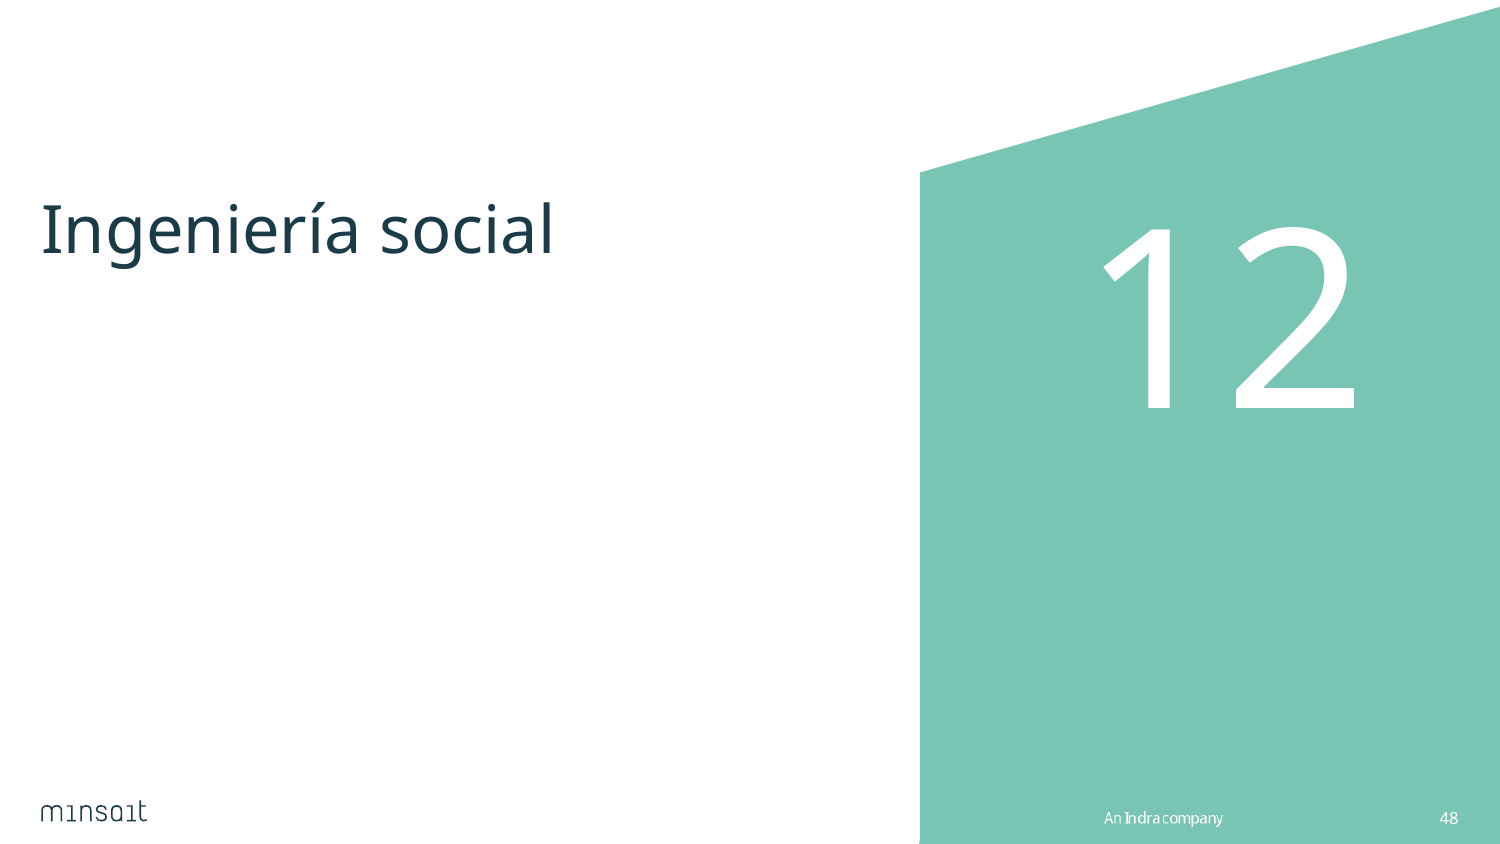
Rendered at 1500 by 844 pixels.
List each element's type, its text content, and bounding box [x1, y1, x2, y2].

title Ingeniería social [41, 196, 909, 399]
list 12 [994, 184, 1454, 434]
